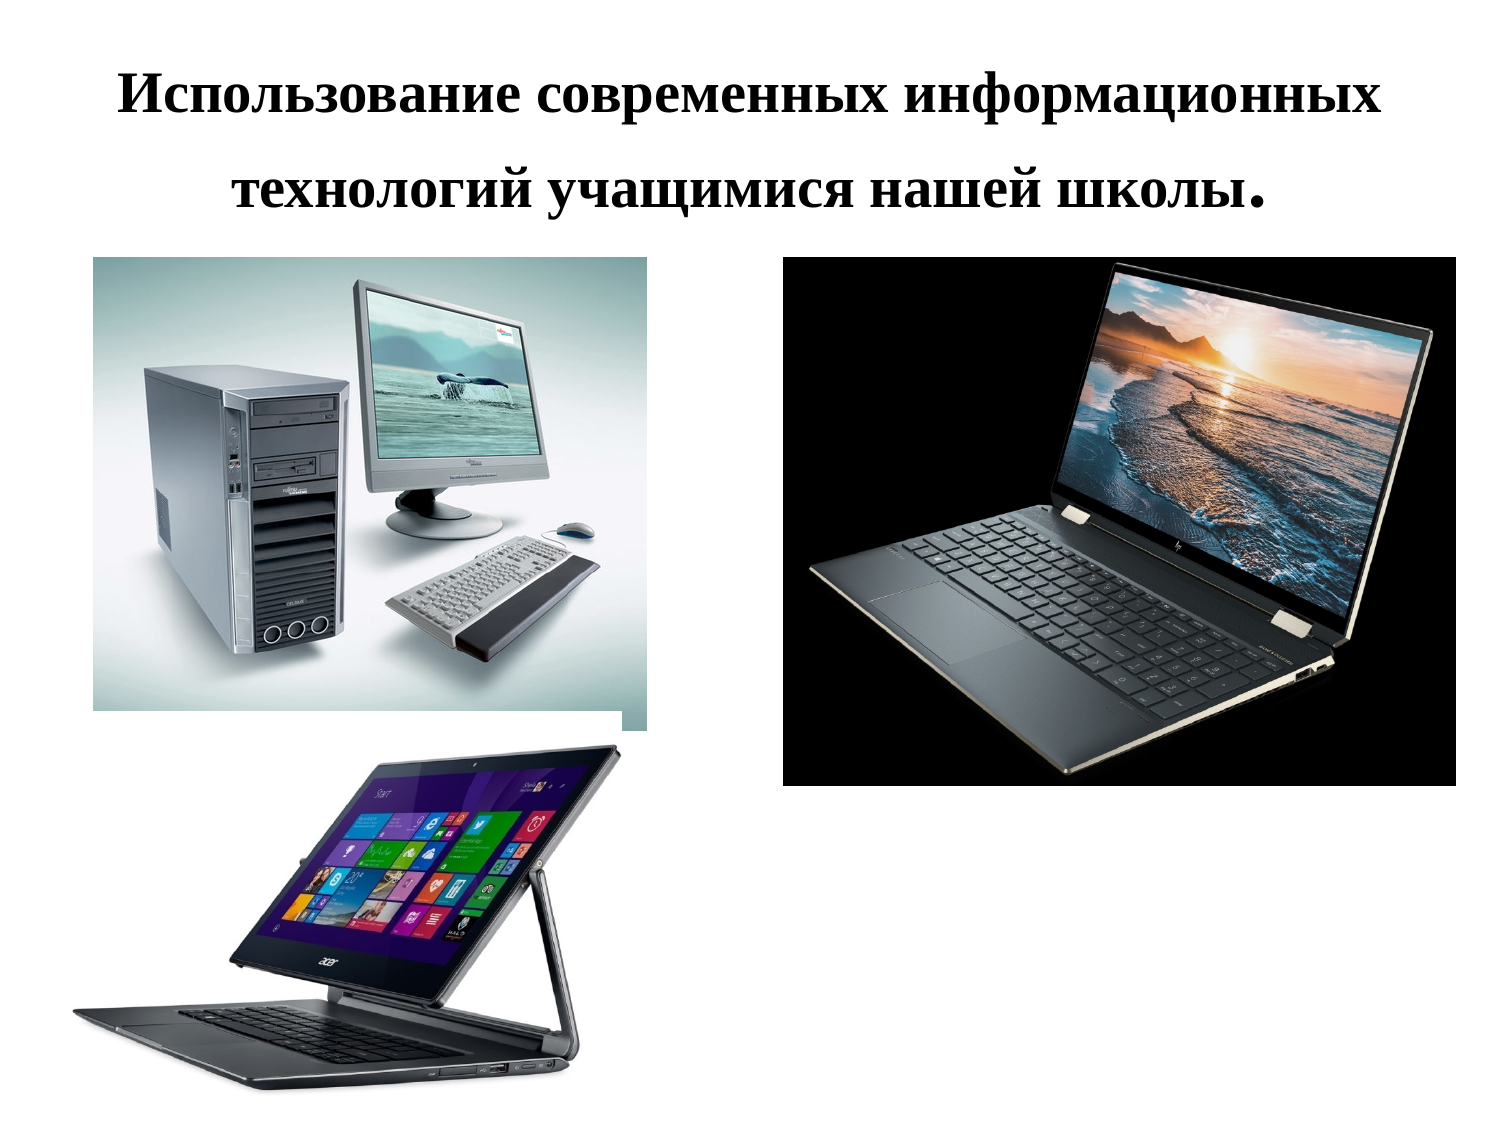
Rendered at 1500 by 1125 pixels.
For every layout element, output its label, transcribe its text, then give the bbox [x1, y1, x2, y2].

title Использование современных информационных технологий учащимися нашей школы. [75, 45, 1425, 233]
picture [782, 257, 1456, 786]
picture [70, 257, 647, 1125]
